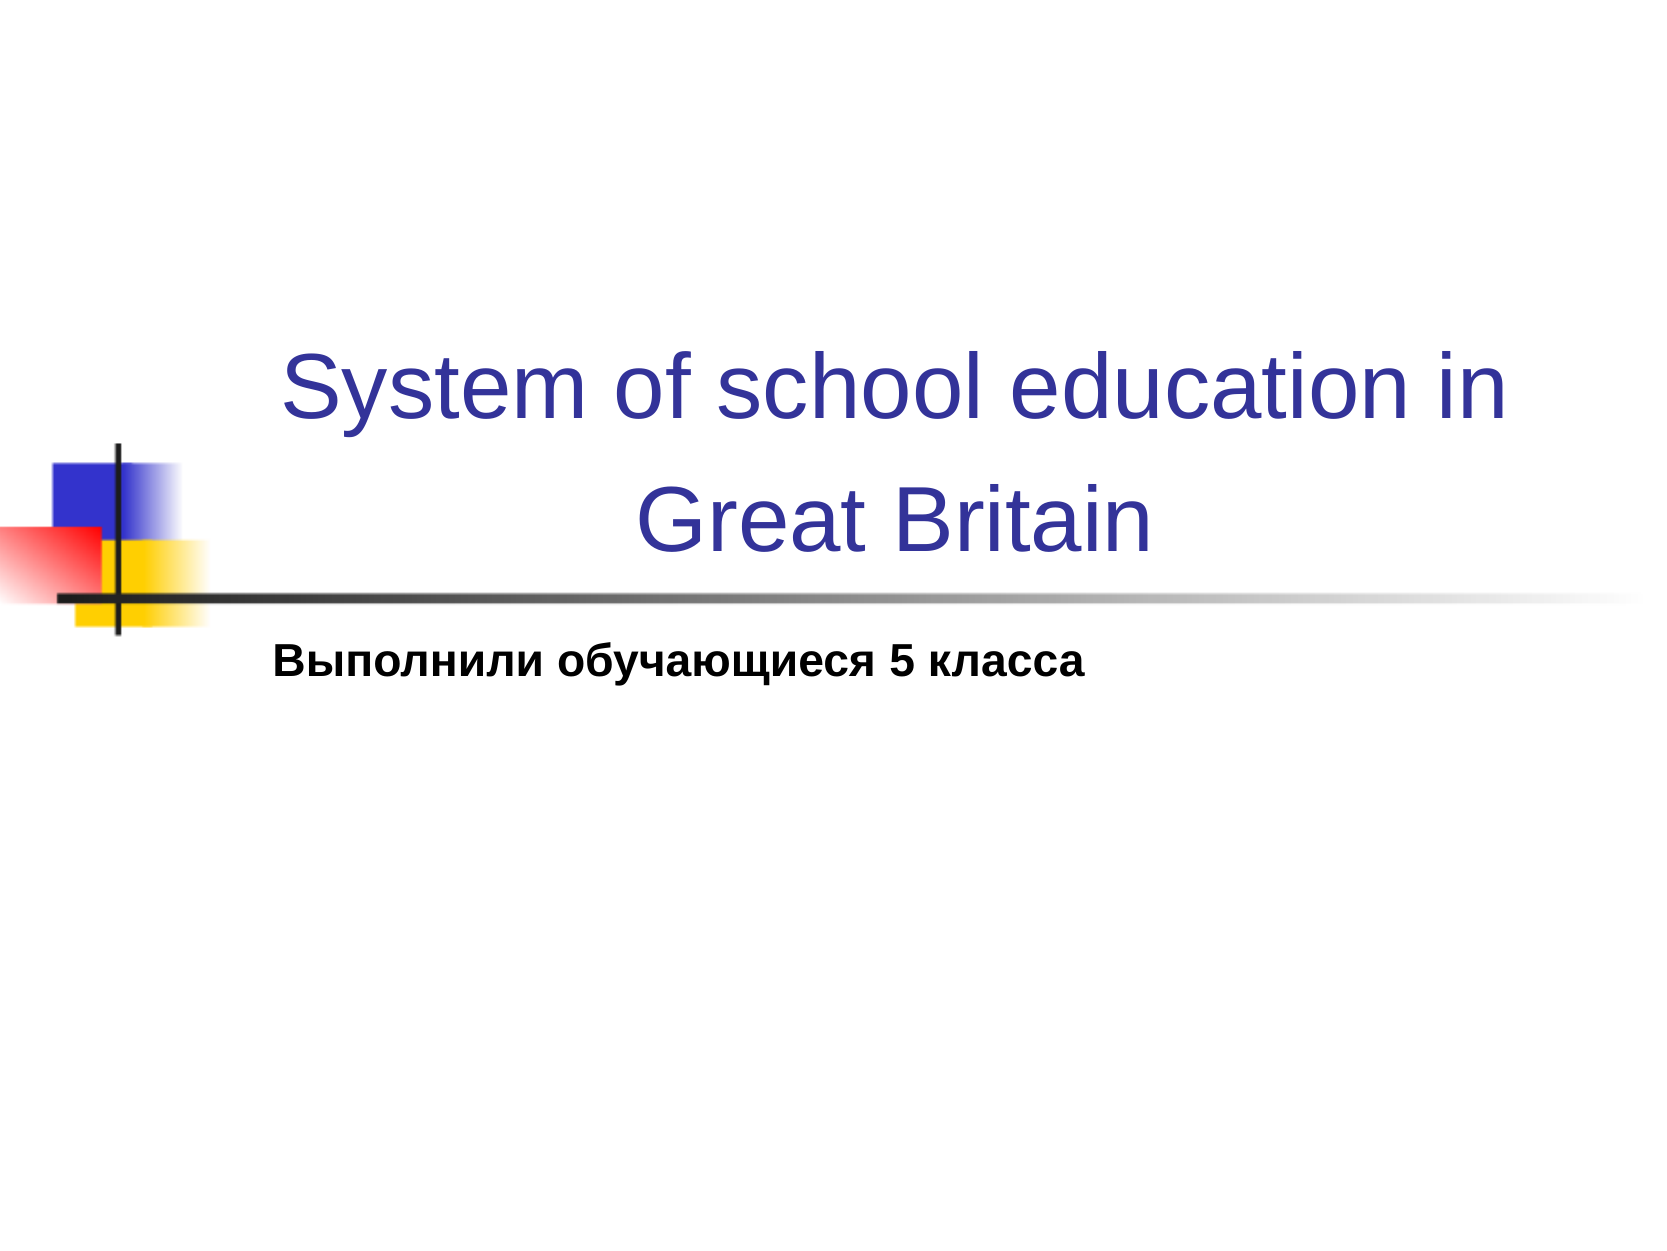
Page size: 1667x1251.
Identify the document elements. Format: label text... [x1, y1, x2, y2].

picture [0, 0, 1667, 1250]
subtitle Выполнили обучающиеся 5 класса [266, 613, 1590, 1204]
title System of school education in Great Britain [197, 313, 1593, 577]
